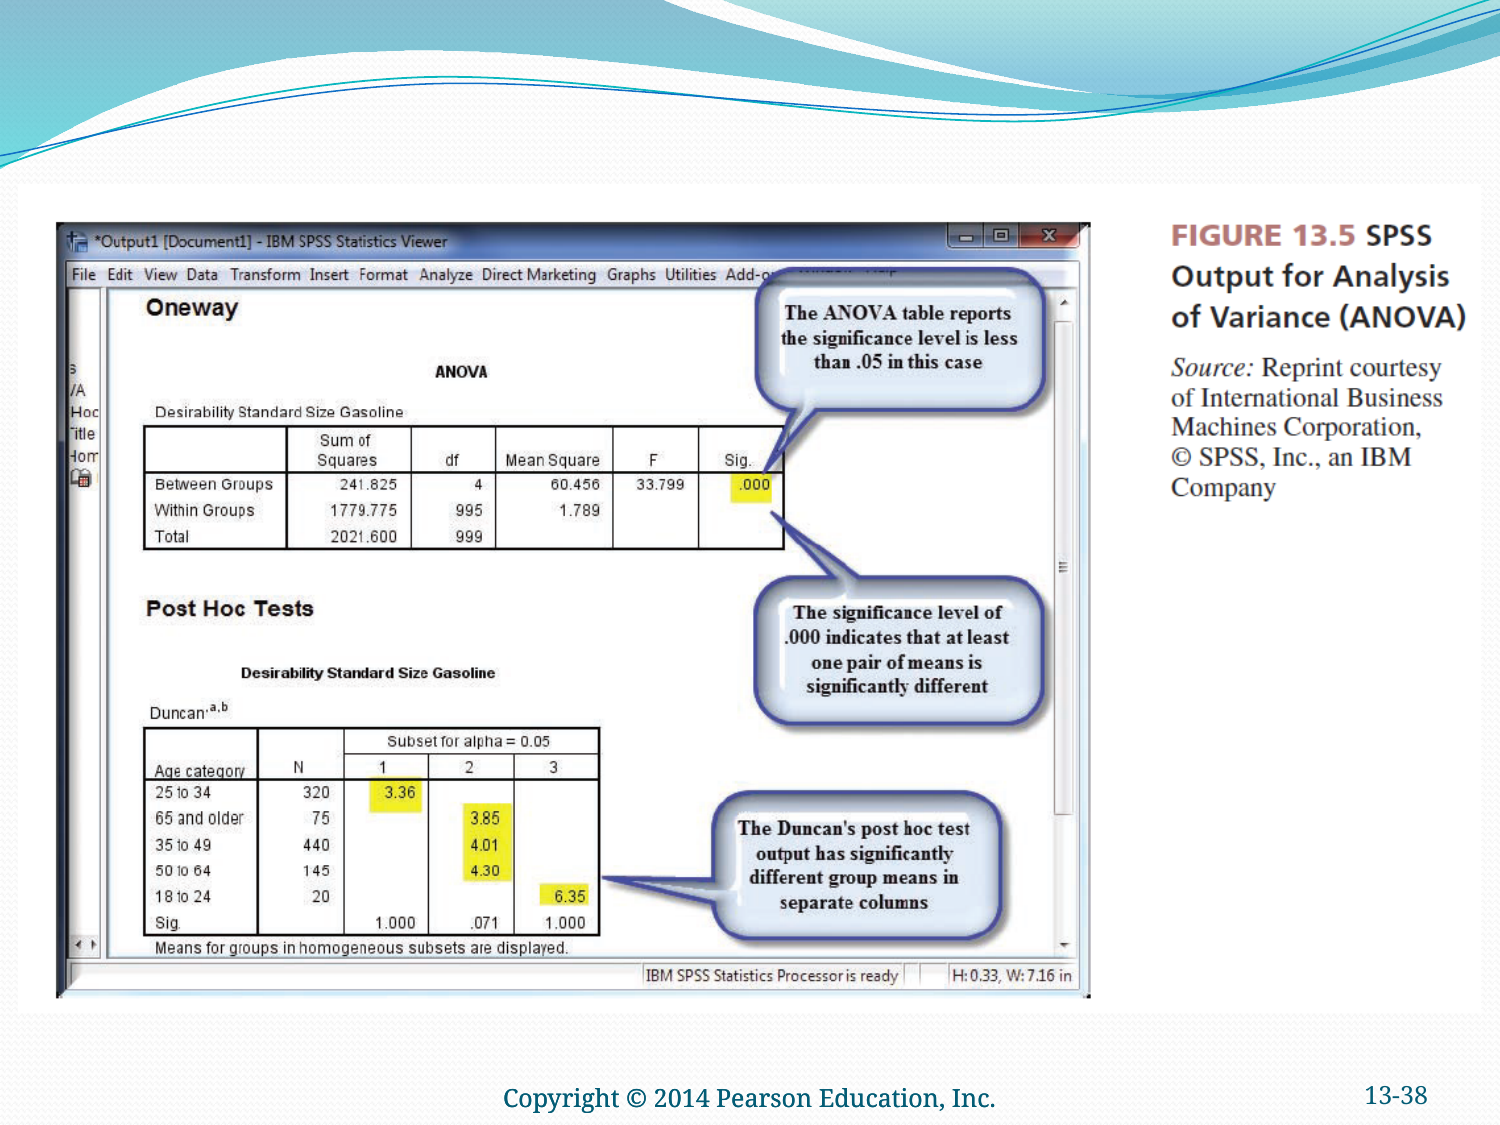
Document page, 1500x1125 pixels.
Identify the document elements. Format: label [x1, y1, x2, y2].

picture [18, 183, 1481, 1013]
